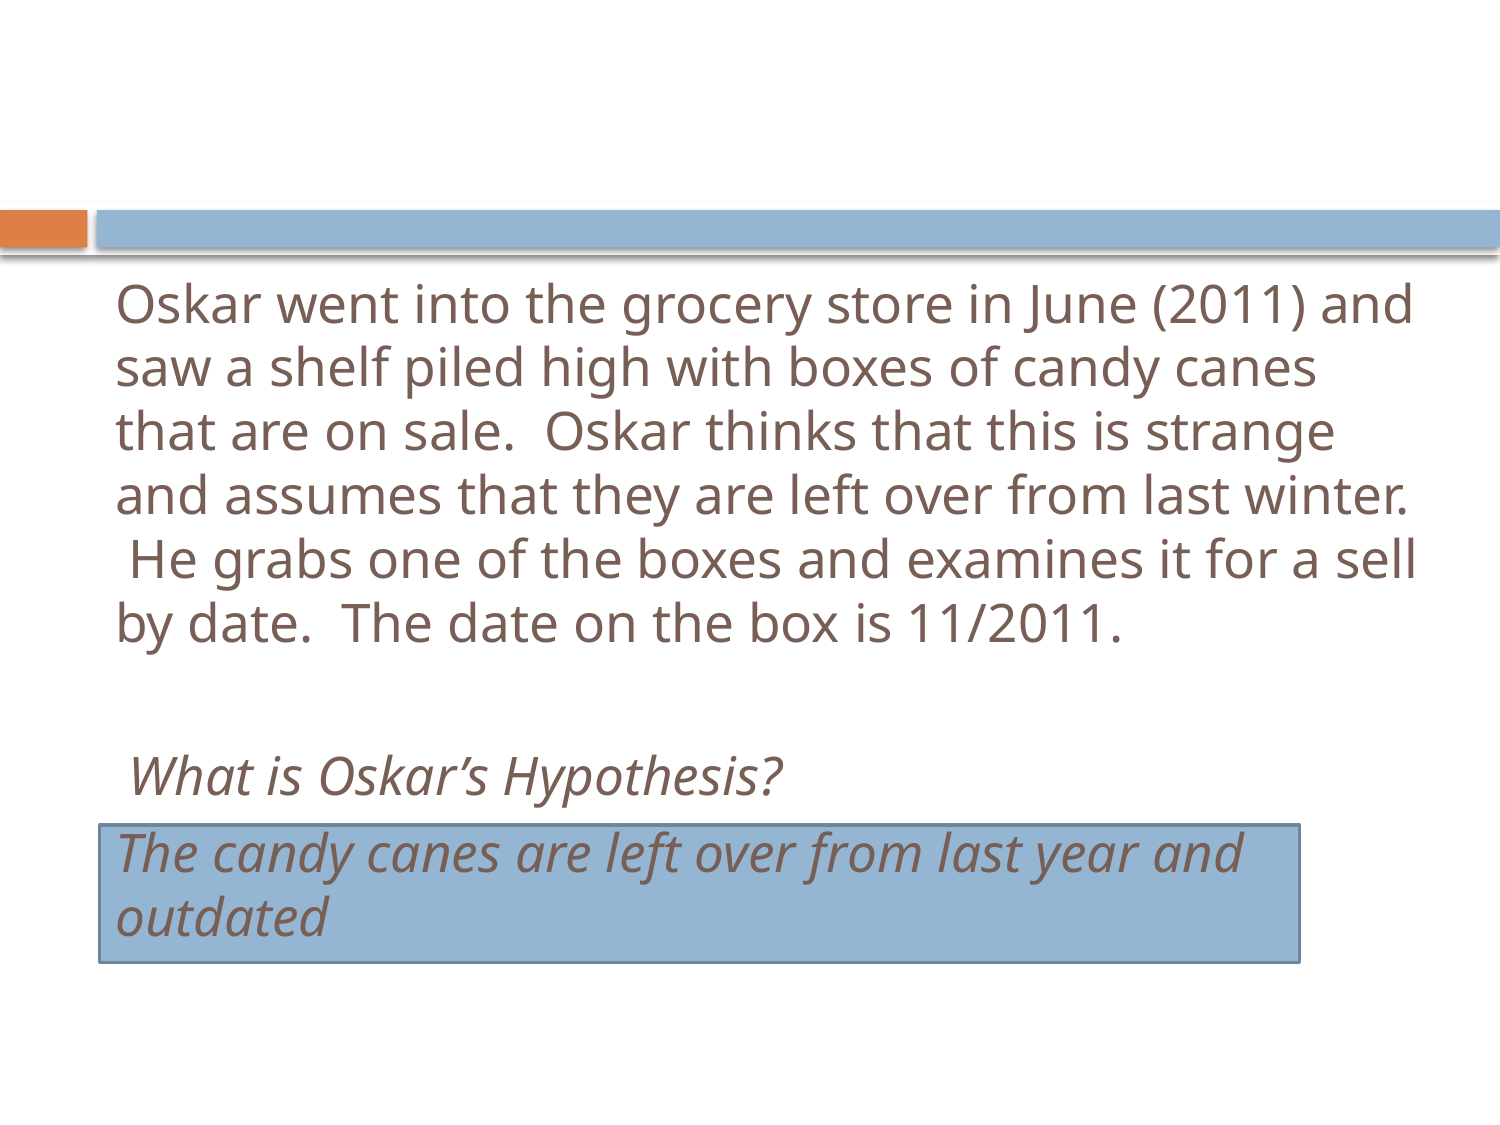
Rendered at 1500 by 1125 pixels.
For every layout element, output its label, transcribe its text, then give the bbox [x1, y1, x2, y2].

list Oskar went into the grocery store in June (2011) and saw a shelf piled high with boxes of candy canes that are on sale. Oskar thinks that this is strange and assumes that they are left over from last winter. He grabs one of the boxes and examines it for a sell by date. The date on the box is 11/2011. What is Oskar’s Hypothesis? The candy canes are left over from last year and outdated [100, 262, 1438, 1000]
